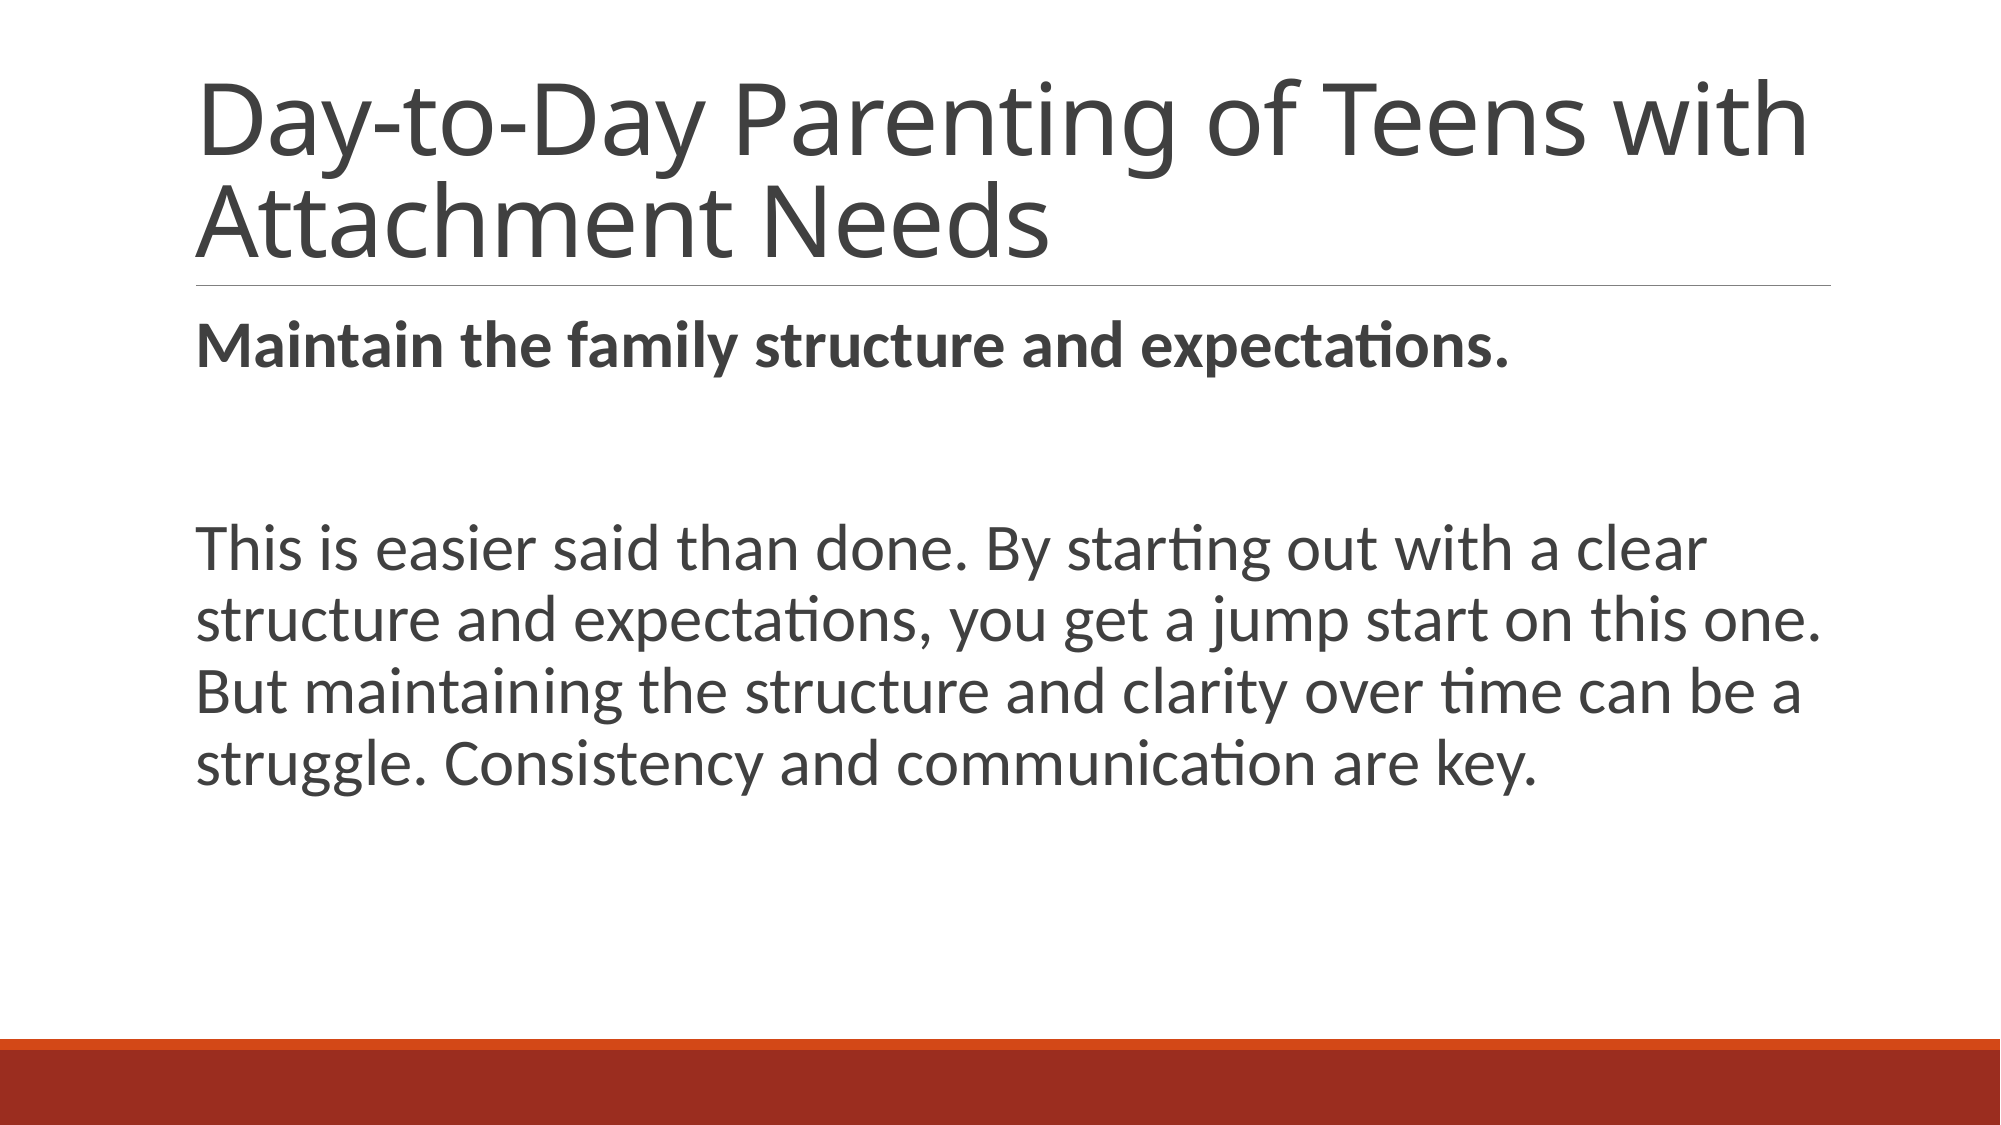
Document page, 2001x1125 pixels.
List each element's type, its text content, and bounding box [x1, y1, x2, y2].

title Day-to-Day Parenting of Teens with Attachment Needs [180, 47, 1830, 285]
list Maintain the family structure and expectations. This is easier said than done. By starting out with a clear structure and expectations, you get a jump start on this one. But maintaining the structure and clarity over time can be a struggle. Consistency and communication are key. [180, 302, 1830, 963]
